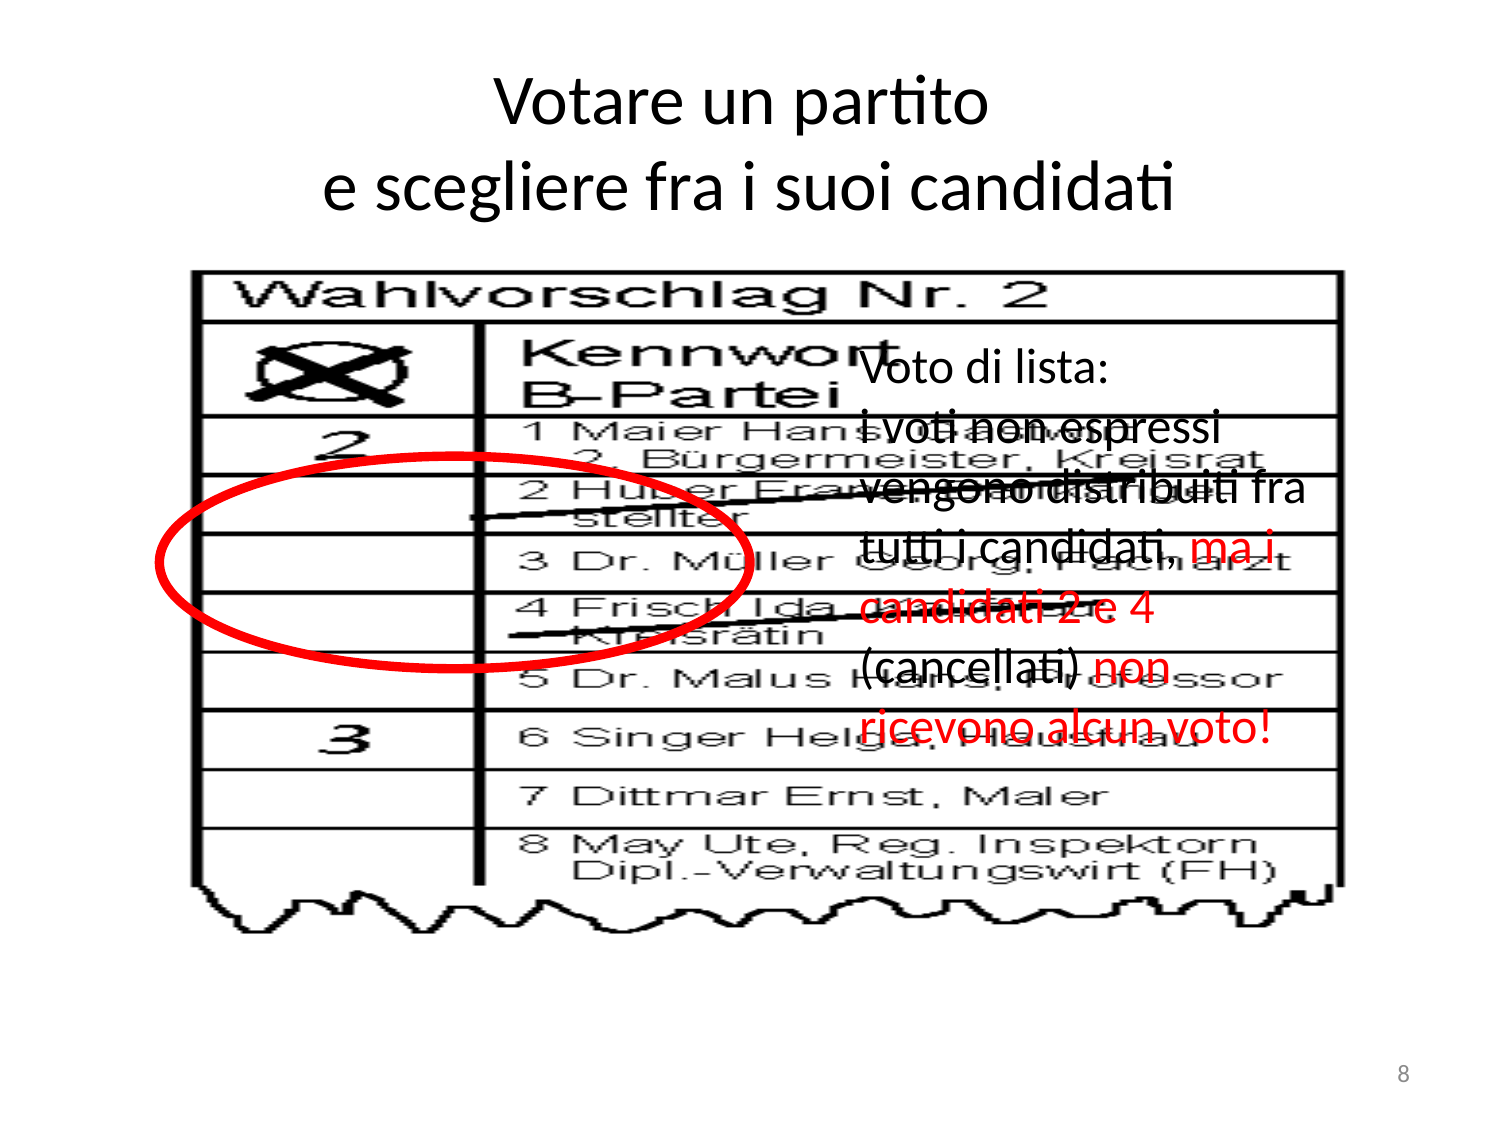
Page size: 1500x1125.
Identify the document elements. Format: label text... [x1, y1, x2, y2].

slide_number 8 [1074, 1042, 1425, 1103]
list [123, 255, 1400, 958]
title Votare un partito e scegliere fra i suoi candidati [75, 45, 1425, 233]
